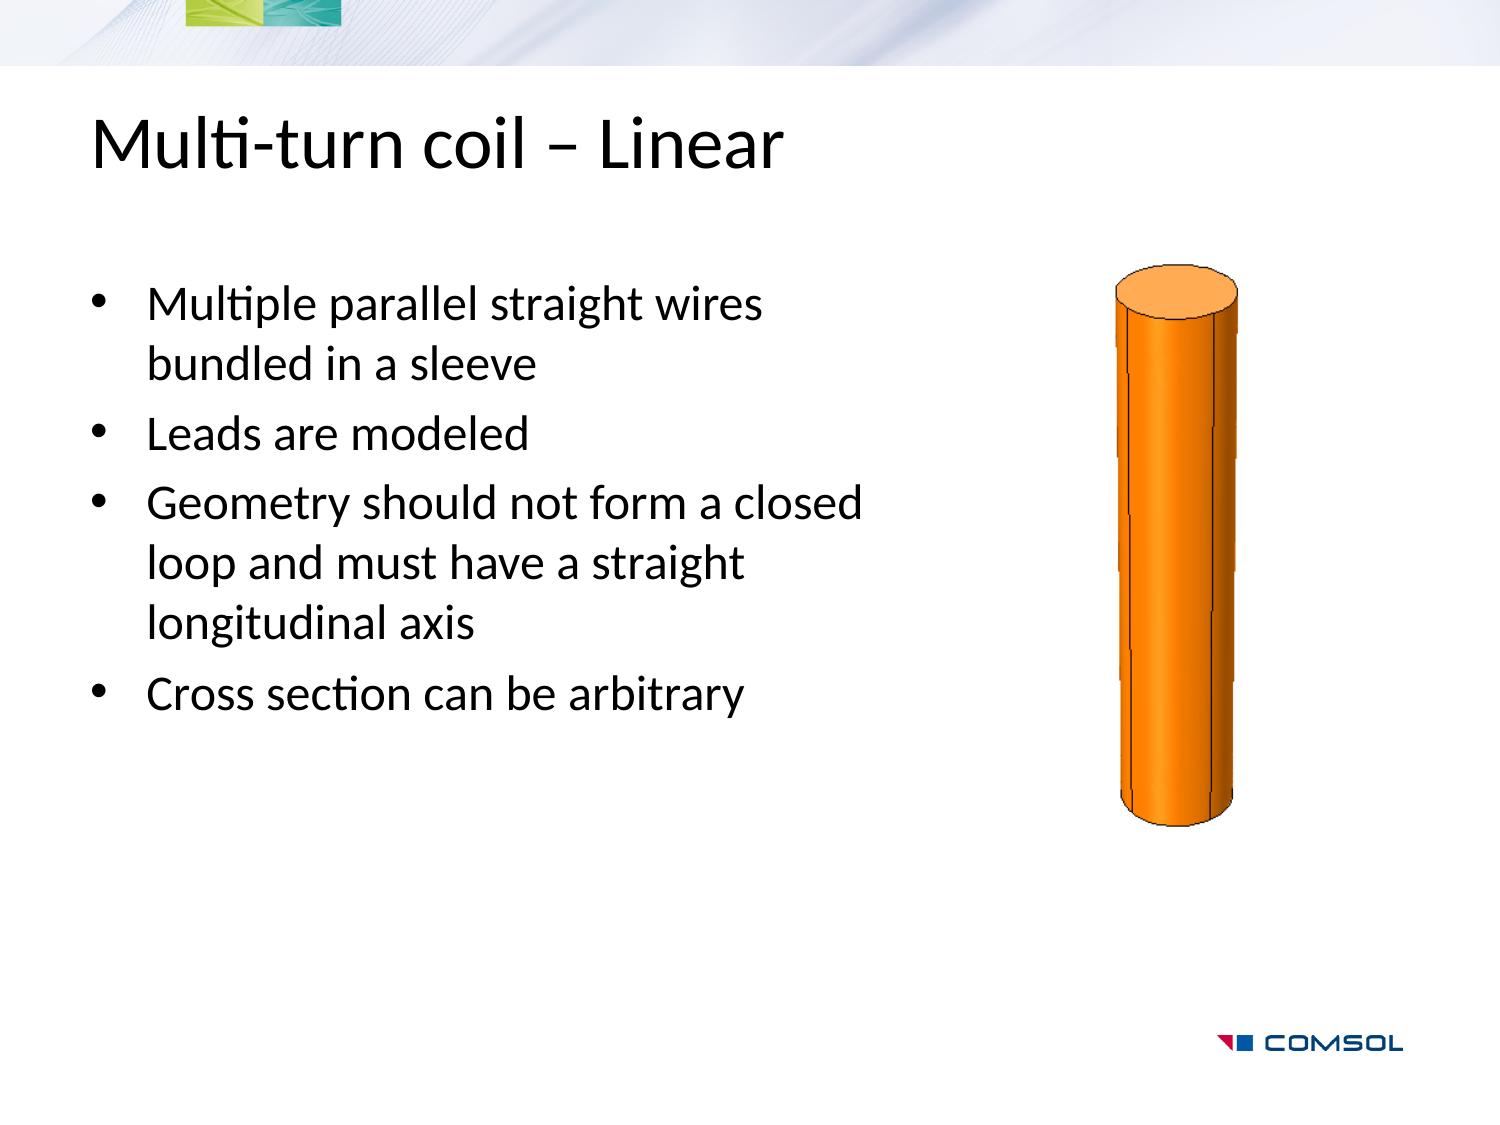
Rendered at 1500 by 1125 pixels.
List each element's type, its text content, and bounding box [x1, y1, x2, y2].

picture [0, 0, 1500, 1125]
title Multi-turn coil – Linear [75, 45, 1425, 233]
list Multiple parallel straight wires bundled in a sleeve Leads are modeled Geometry should not form a closed loop and must have a straight longitudinal axis Cross section can be arbitrary [75, 262, 939, 1005]
